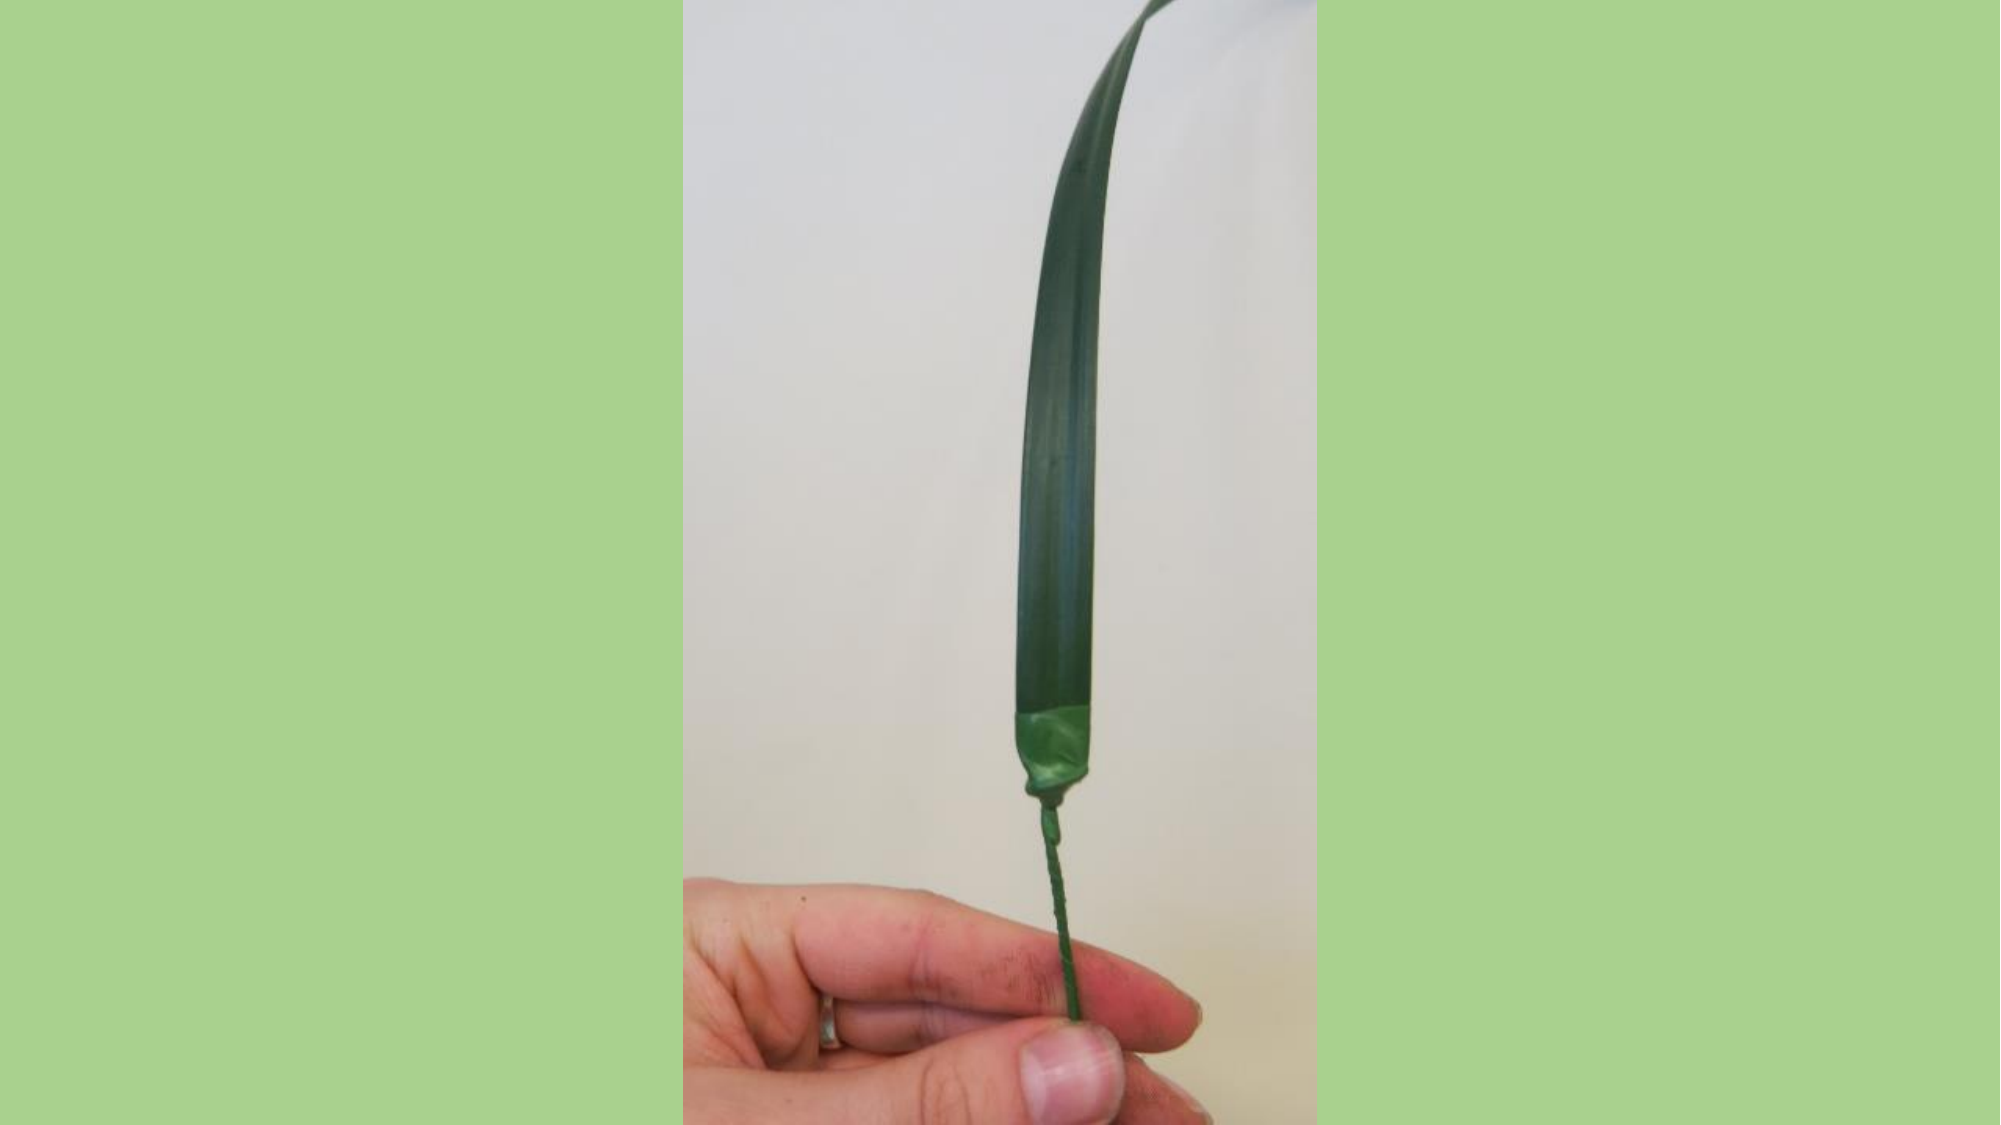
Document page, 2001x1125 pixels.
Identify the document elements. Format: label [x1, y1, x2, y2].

picture [683, 0, 1317, 1125]
